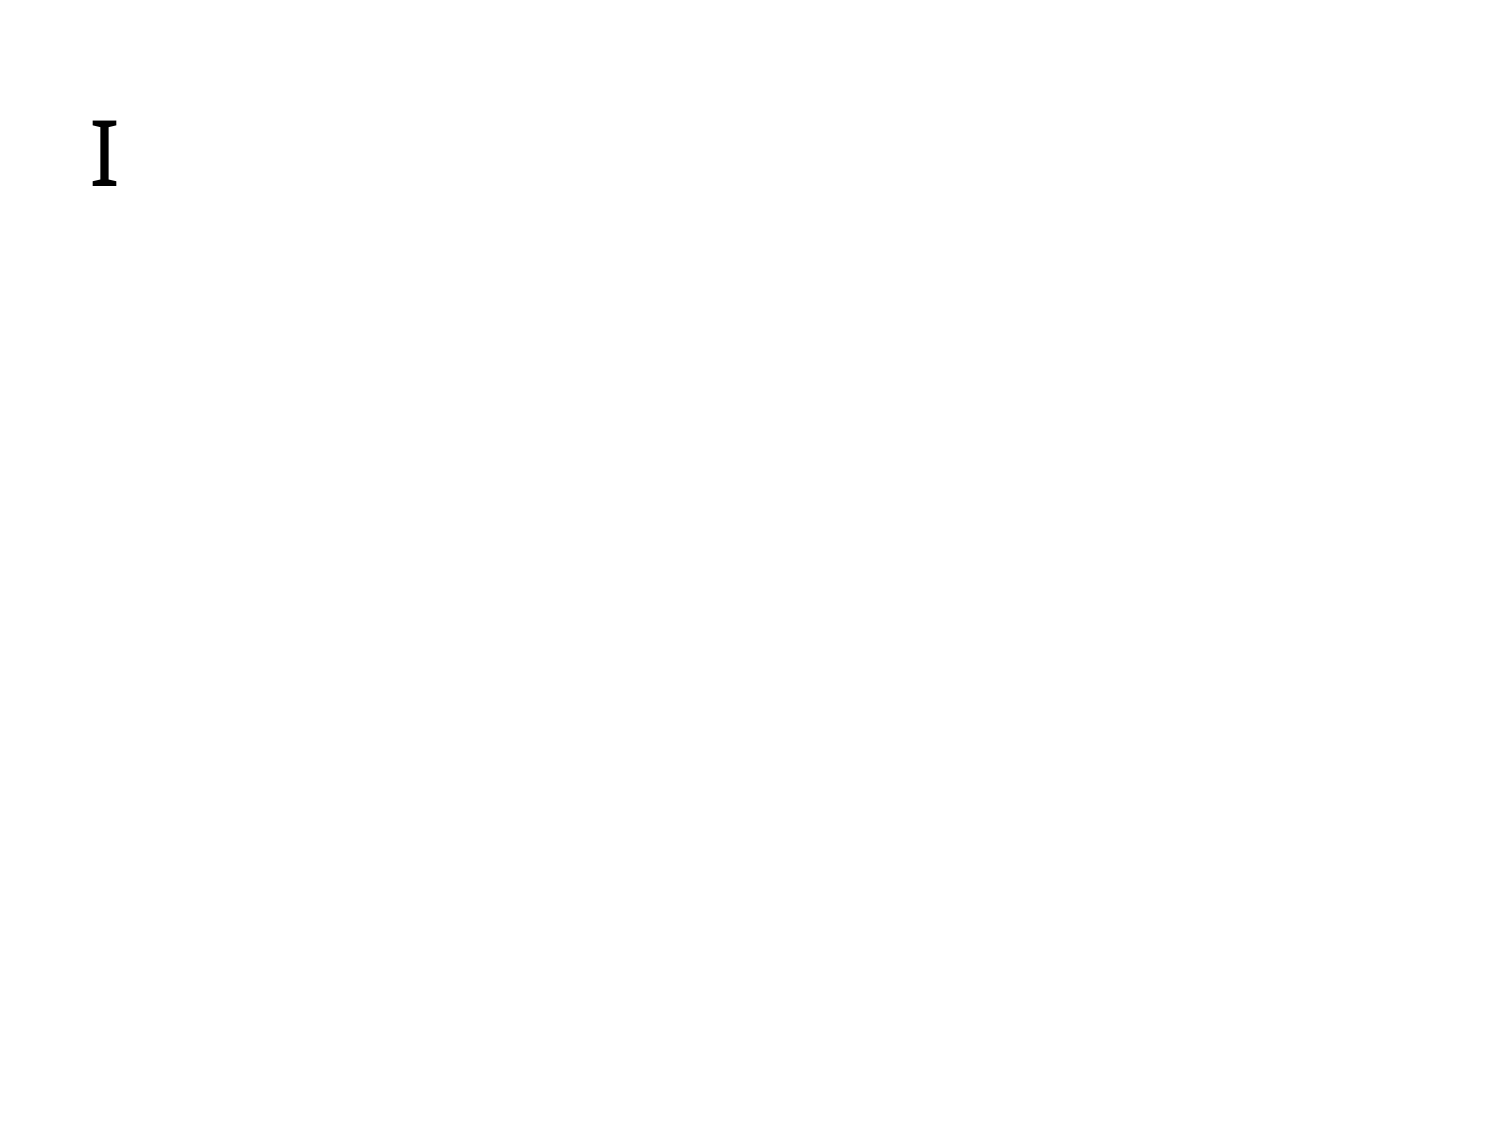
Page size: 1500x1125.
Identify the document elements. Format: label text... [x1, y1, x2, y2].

text_box I [74, 87, 1438, 213]
